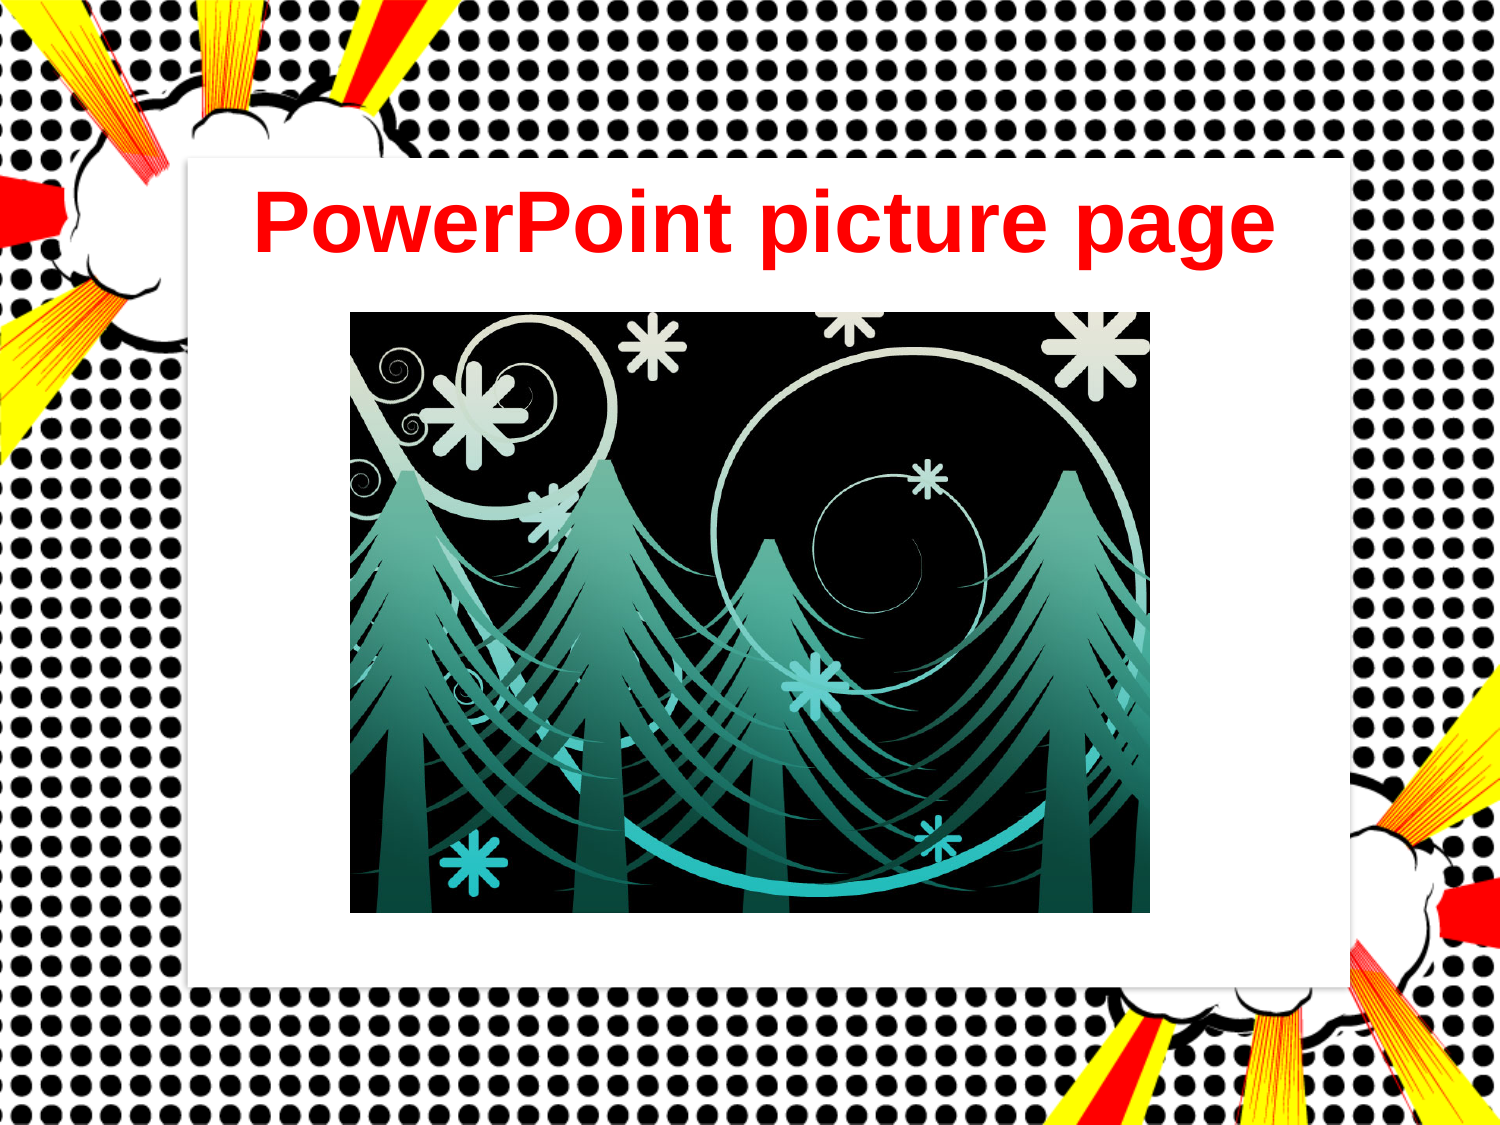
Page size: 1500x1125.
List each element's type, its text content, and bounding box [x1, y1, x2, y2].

text_box [187, 157, 1351, 988]
picture [0, 0, 1500, 1125]
text_box PowerPoint picture page [237, 158, 1300, 278]
